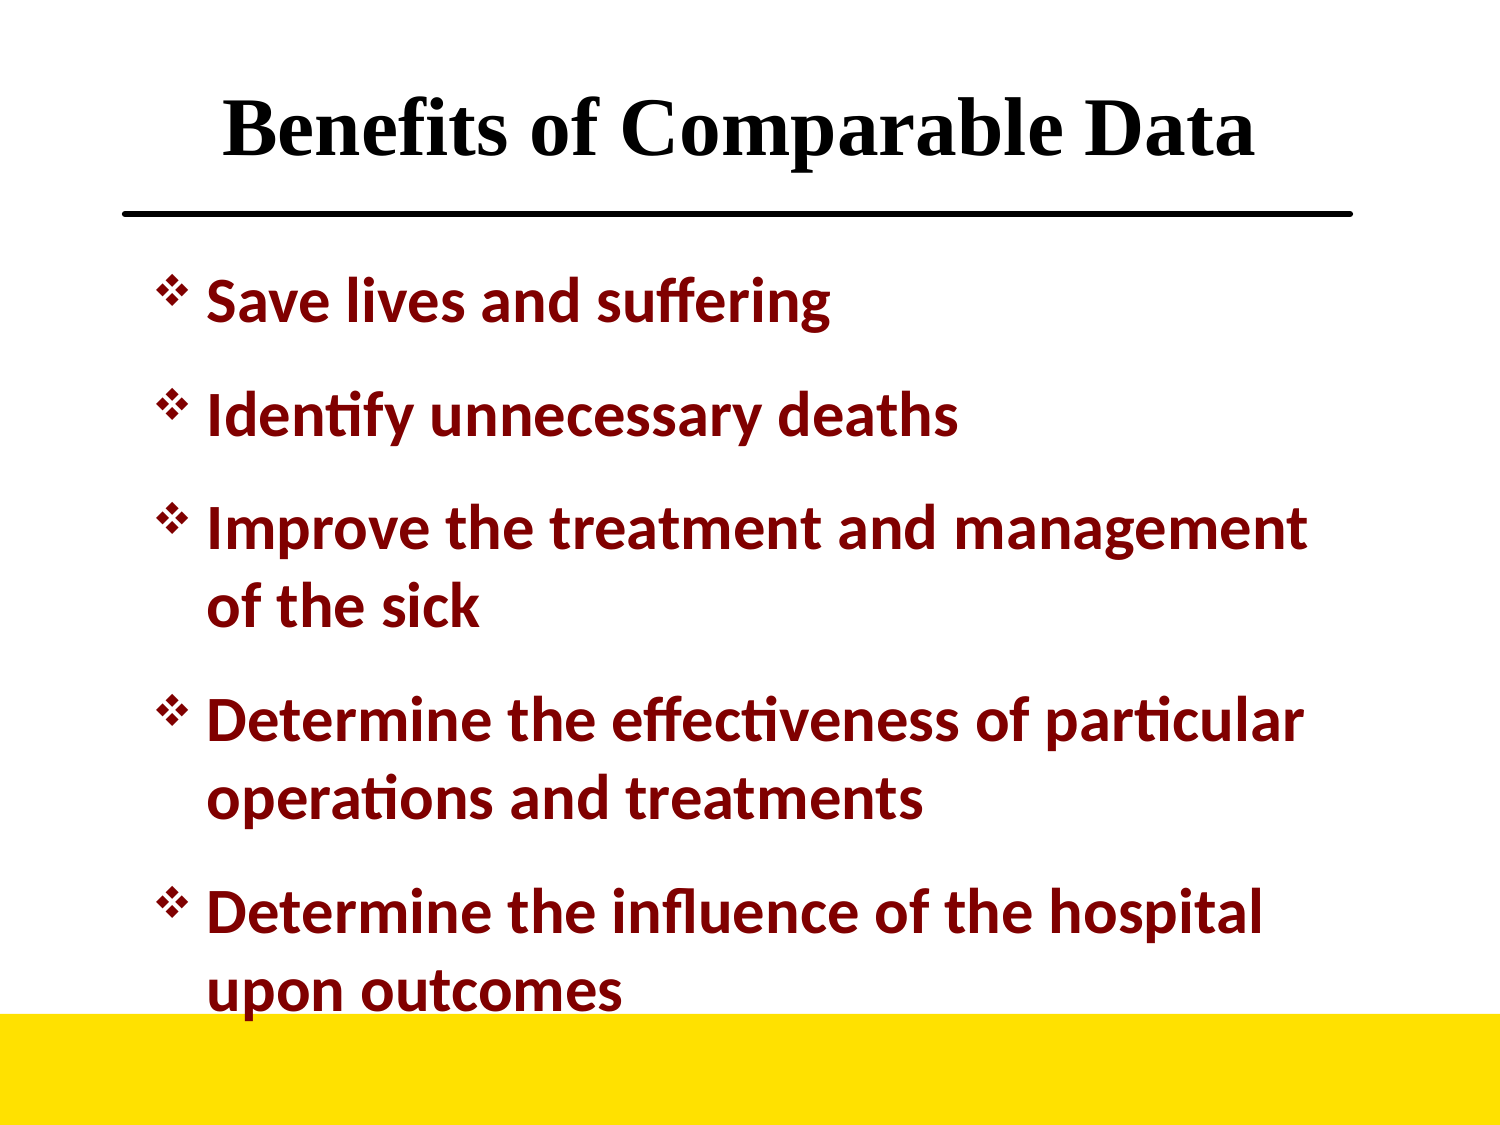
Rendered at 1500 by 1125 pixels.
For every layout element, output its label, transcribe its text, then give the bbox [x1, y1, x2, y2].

list Save lives and suffering Identify unnecessary deaths Improve the treatment and management of the sick Determine the effectiveness of particular operations and treatments Determine the influence of the hospital upon outcomes [137, 249, 1388, 1038]
title Benefits of Comparable Data [75, 45, 1425, 200]
